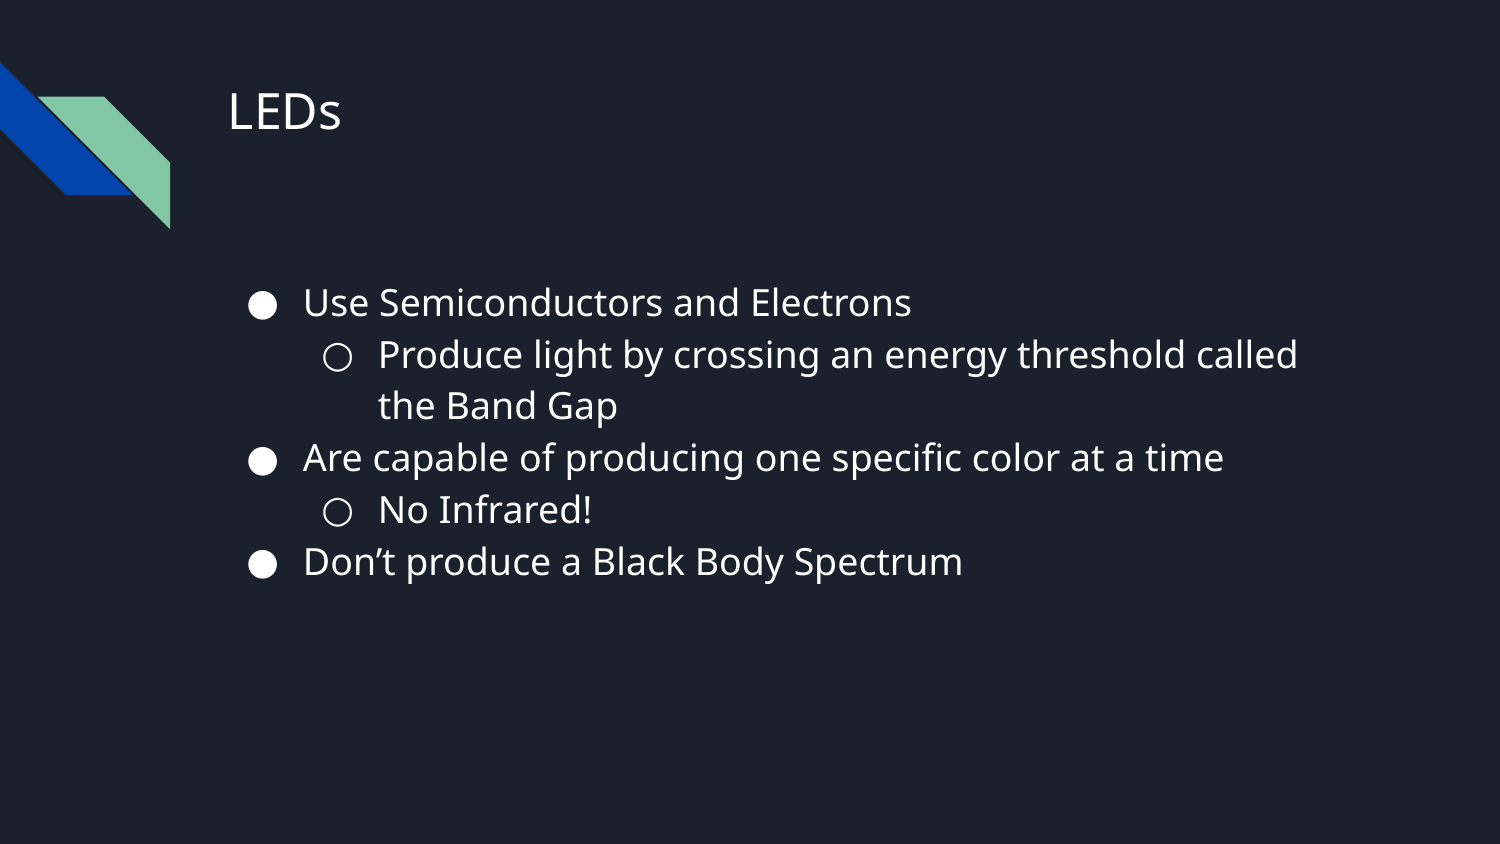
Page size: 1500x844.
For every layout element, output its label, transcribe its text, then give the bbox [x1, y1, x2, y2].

list Use Semiconductors and Electrons Produce light by crossing an energy threshold called the Band Gap Are capable of producing one specific color at a time No Infrared! Don’t produce a Black Body Spectrum [212, 257, 1368, 735]
title LEDs [212, 64, 1368, 215]
